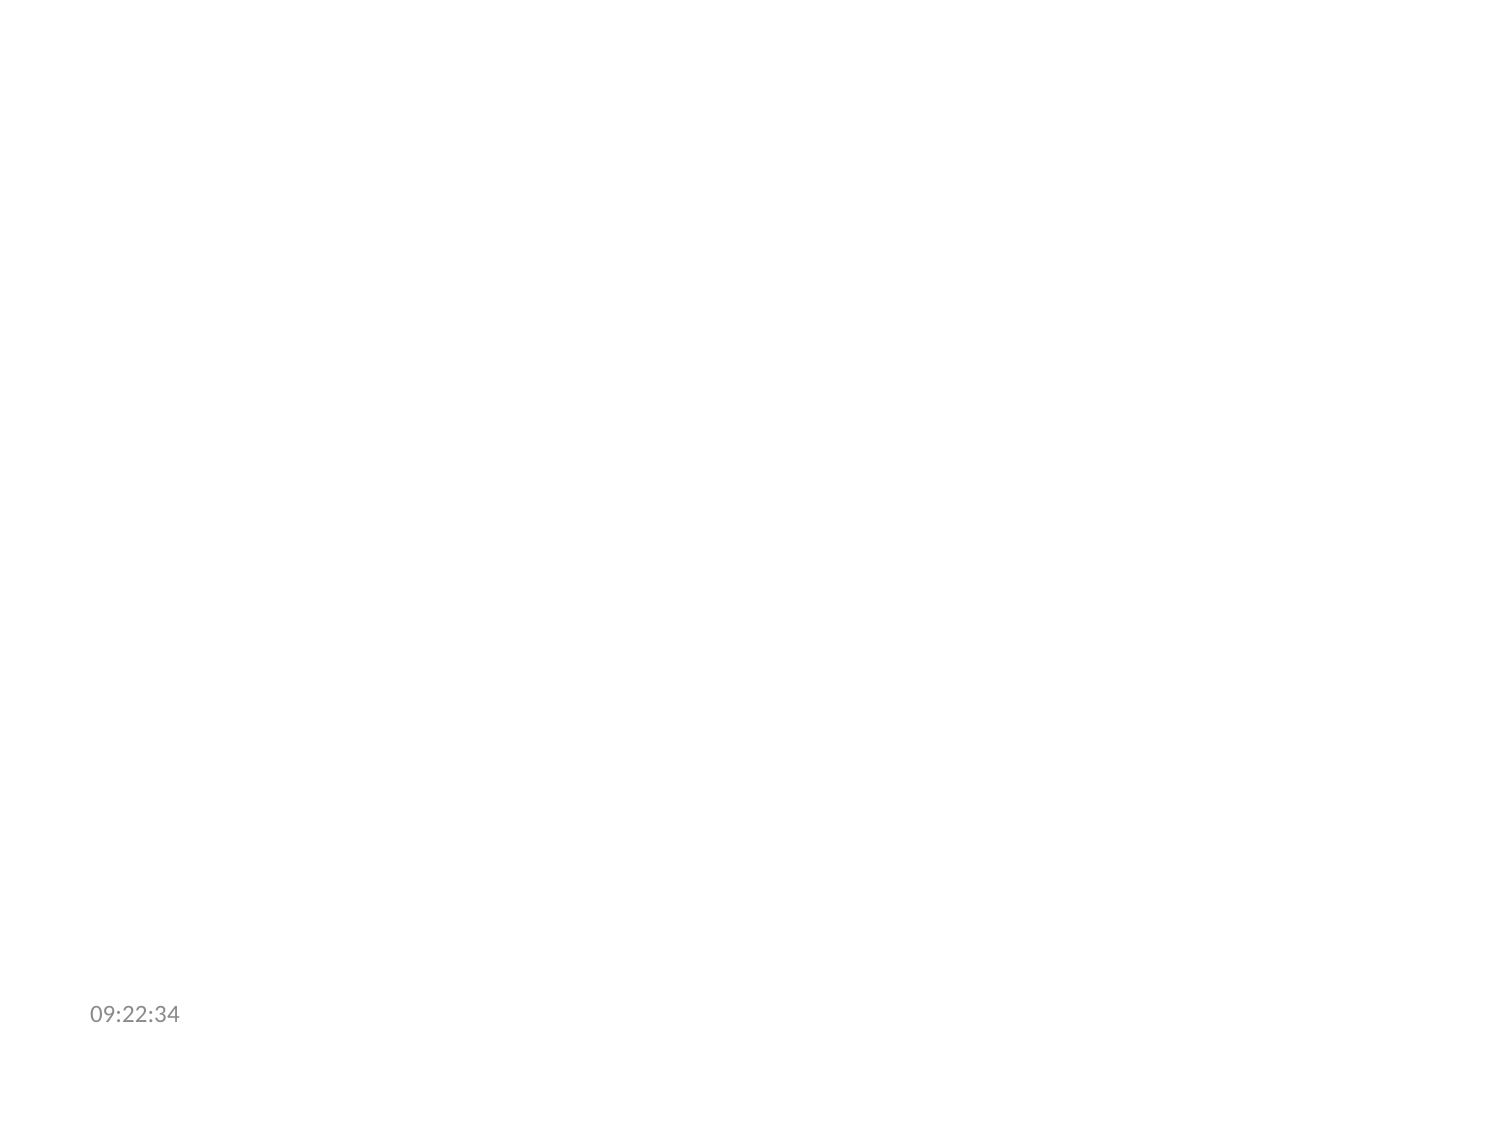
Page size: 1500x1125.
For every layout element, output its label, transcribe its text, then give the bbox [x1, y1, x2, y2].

text_box 15:35:09 [75, 982, 425, 1043]
